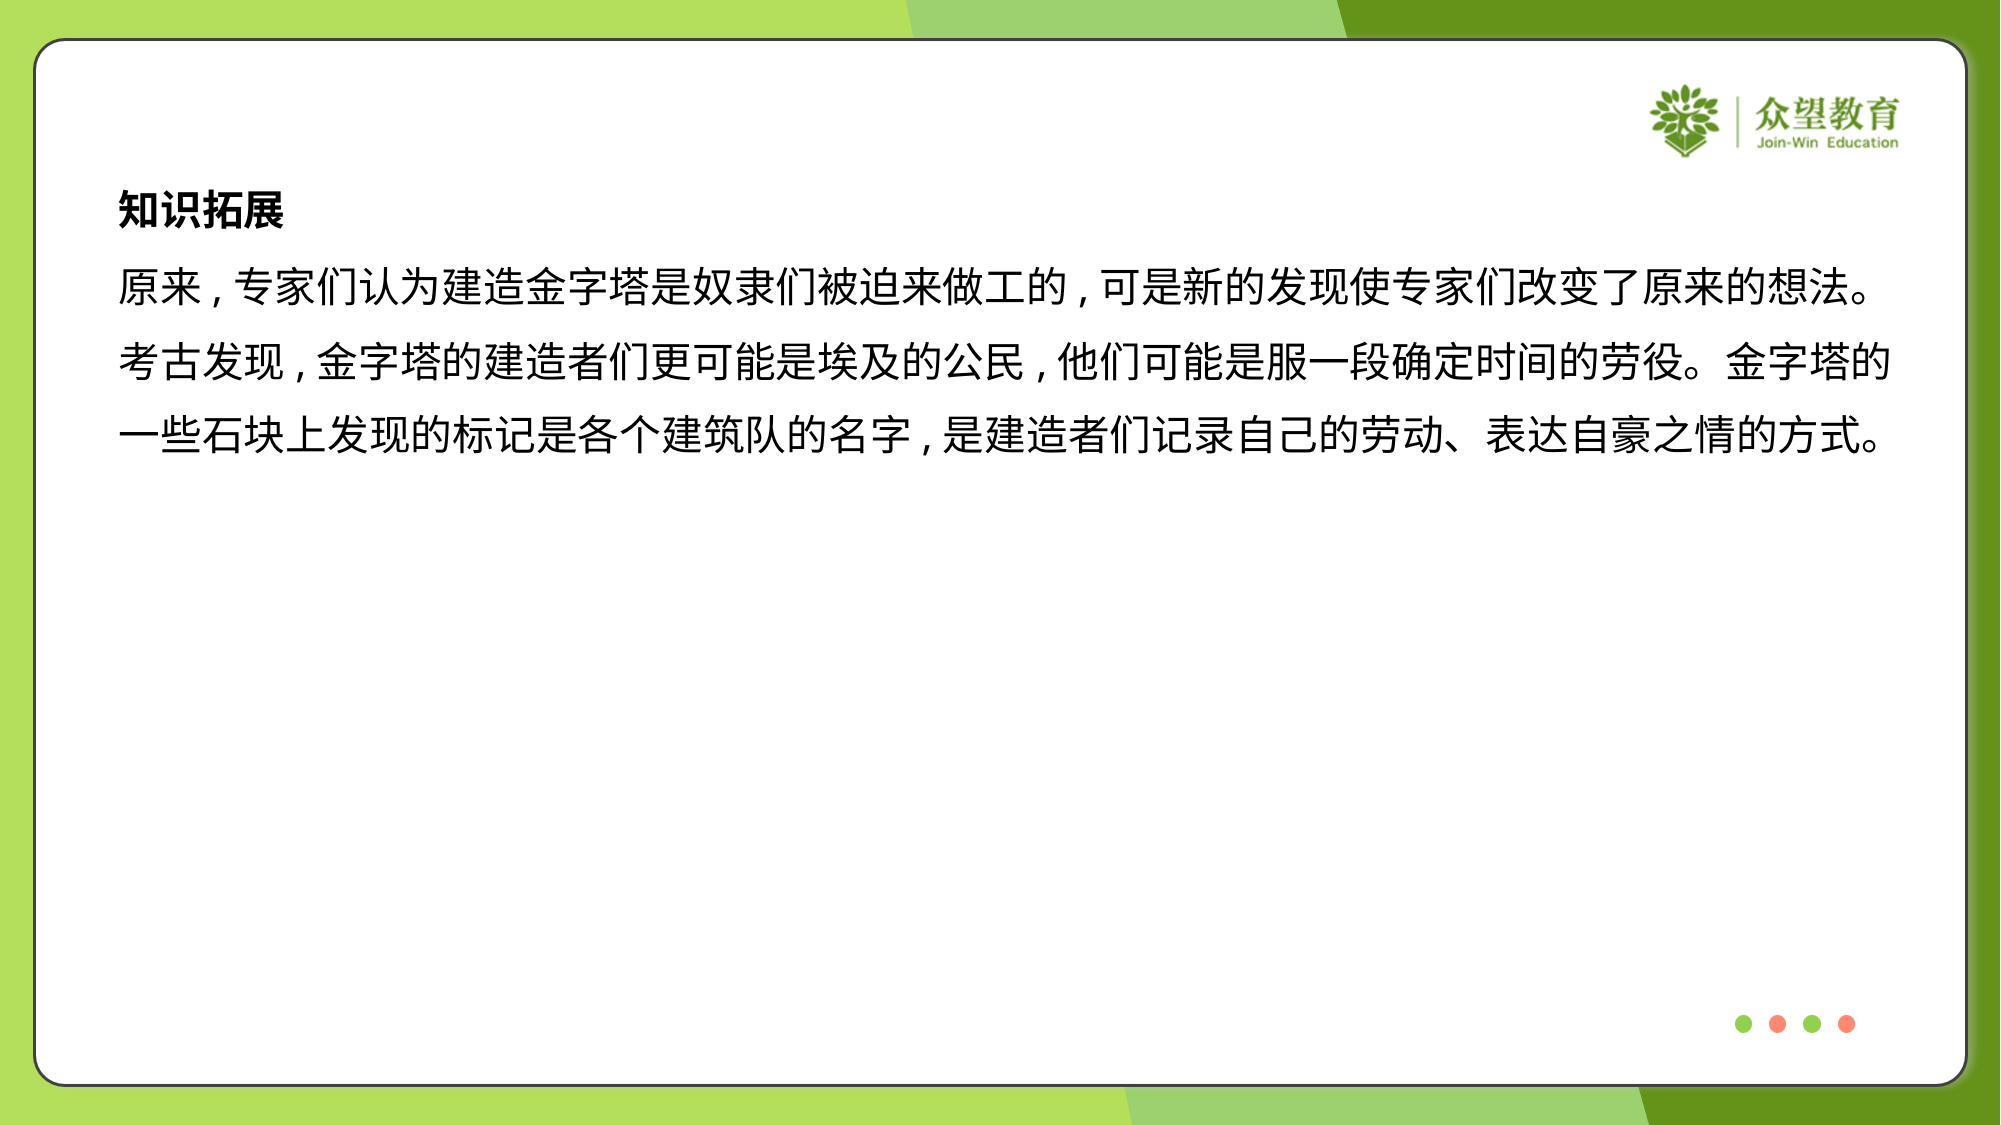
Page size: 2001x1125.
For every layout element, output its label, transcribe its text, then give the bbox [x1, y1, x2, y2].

picture [0, 0, 2000, 1125]
text_box 知识拓展 原来,专家们认为建造金字塔是奴隶们被迫来做工的,可是新的发现使专家们改变了原来的想法。 考古发现,金字塔的建造者们更可能是埃及的公民,他们可能是服一段确定时间的劳役。金字塔的 一些石块上发现的标记是各个建筑队的名字,是建造者们记录自己的劳动、表达自豪之情的方式。 [118, 158, 1883, 452]
